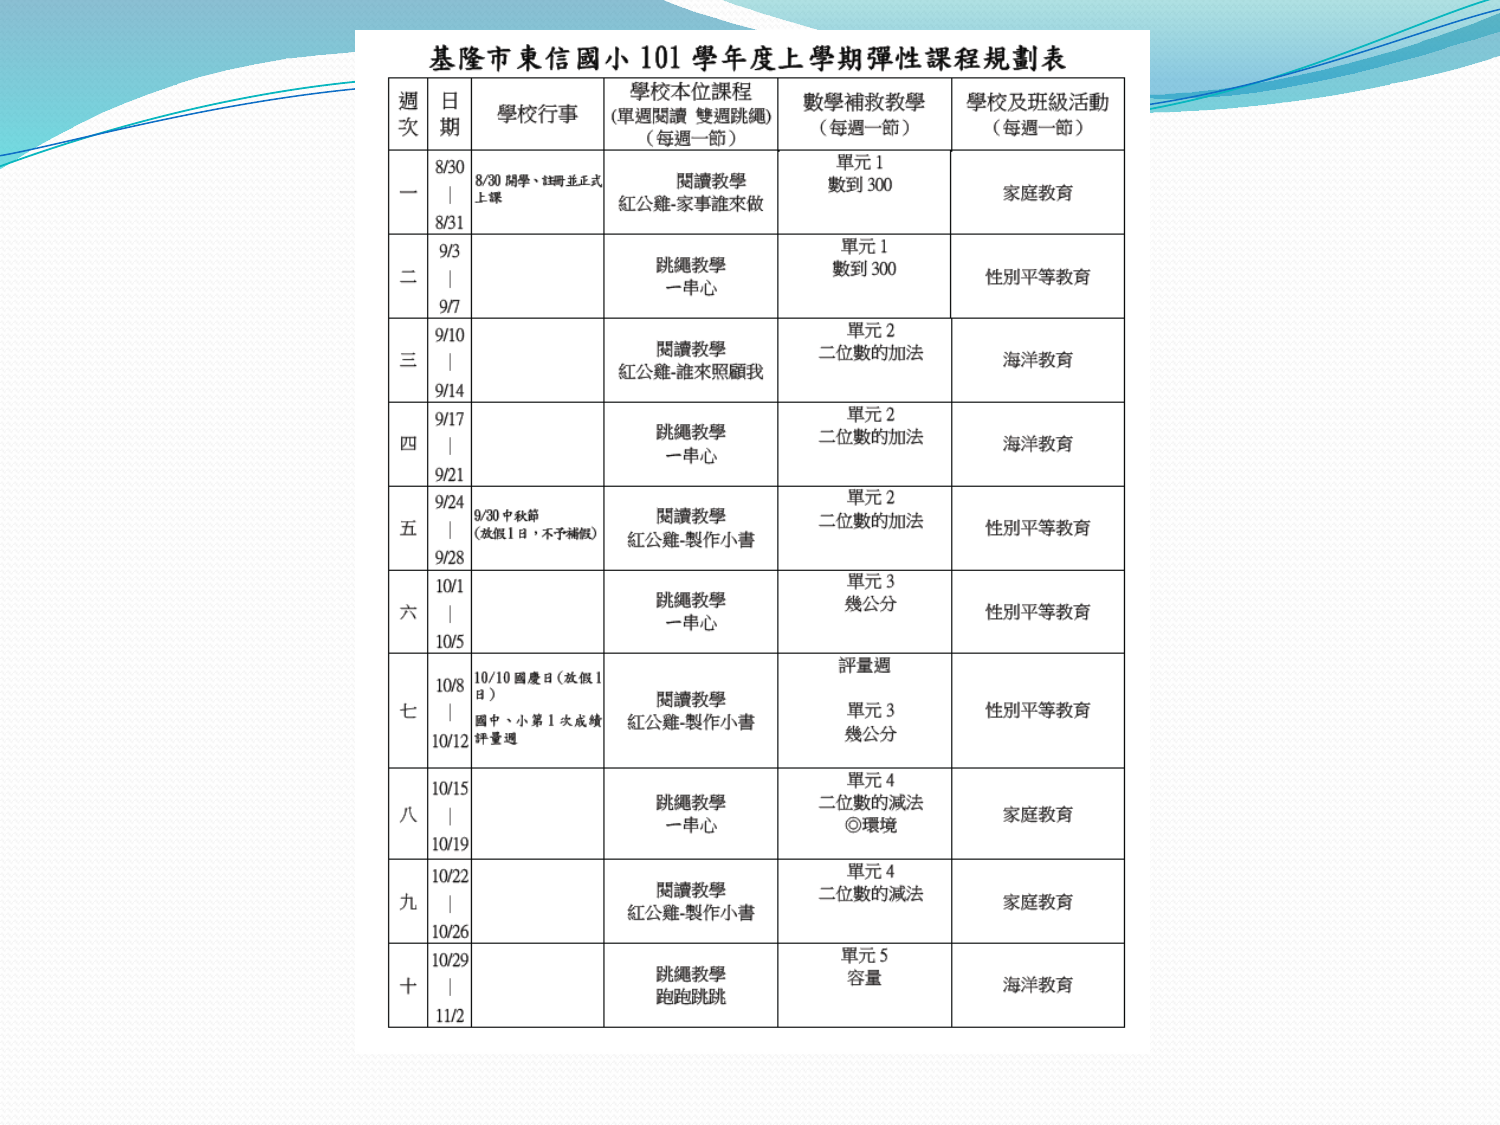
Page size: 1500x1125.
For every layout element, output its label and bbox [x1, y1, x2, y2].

list [354, 30, 1150, 1054]
